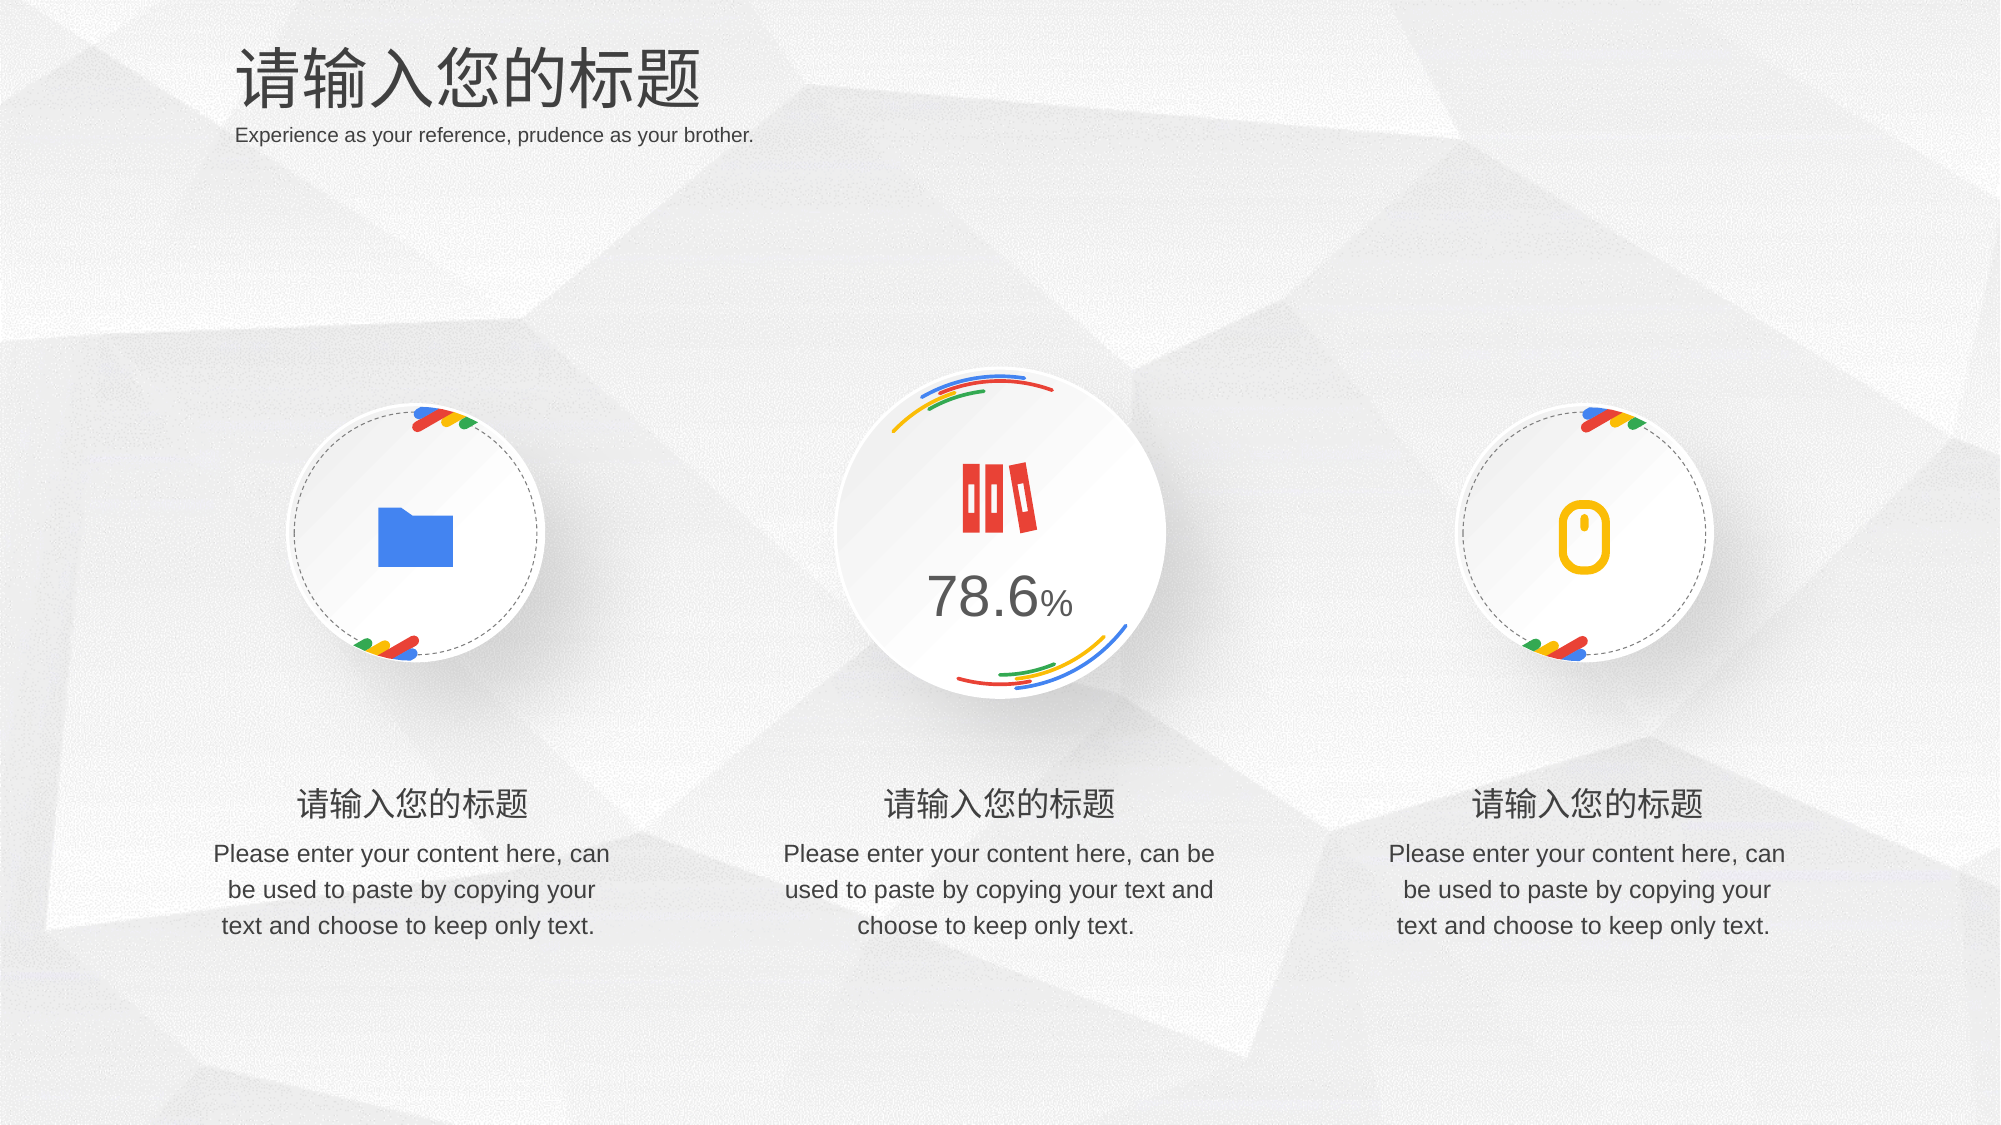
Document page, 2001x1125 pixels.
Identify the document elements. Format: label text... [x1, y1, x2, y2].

text_box 请输入您的标题 [1407, 776, 1768, 831]
text_box Please enter your content here, can be used to paste by copying your text and choose to keep only text. [756, 824, 1244, 947]
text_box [962, 462, 1038, 534]
text_box Experience as your reference, prudence as your brother. [220, 108, 871, 154]
text_box 请输入您的标题 [220, 29, 757, 108]
text_box Please enter your content here, can be used to paste by copying your text and choose to keep only text. [198, 824, 627, 947]
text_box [287, 404, 544, 663]
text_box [835, 368, 1165, 698]
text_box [1456, 404, 1713, 663]
picture [0, 0, 2001, 1125]
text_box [1558, 499, 1610, 575]
text_box 请输入您的标题 [819, 776, 1180, 831]
text_box 请输入您的标题 [232, 776, 593, 831]
text_box Please enter your content here, can be used to paste by copying your text and choose to keep only text. [1373, 824, 1802, 947]
